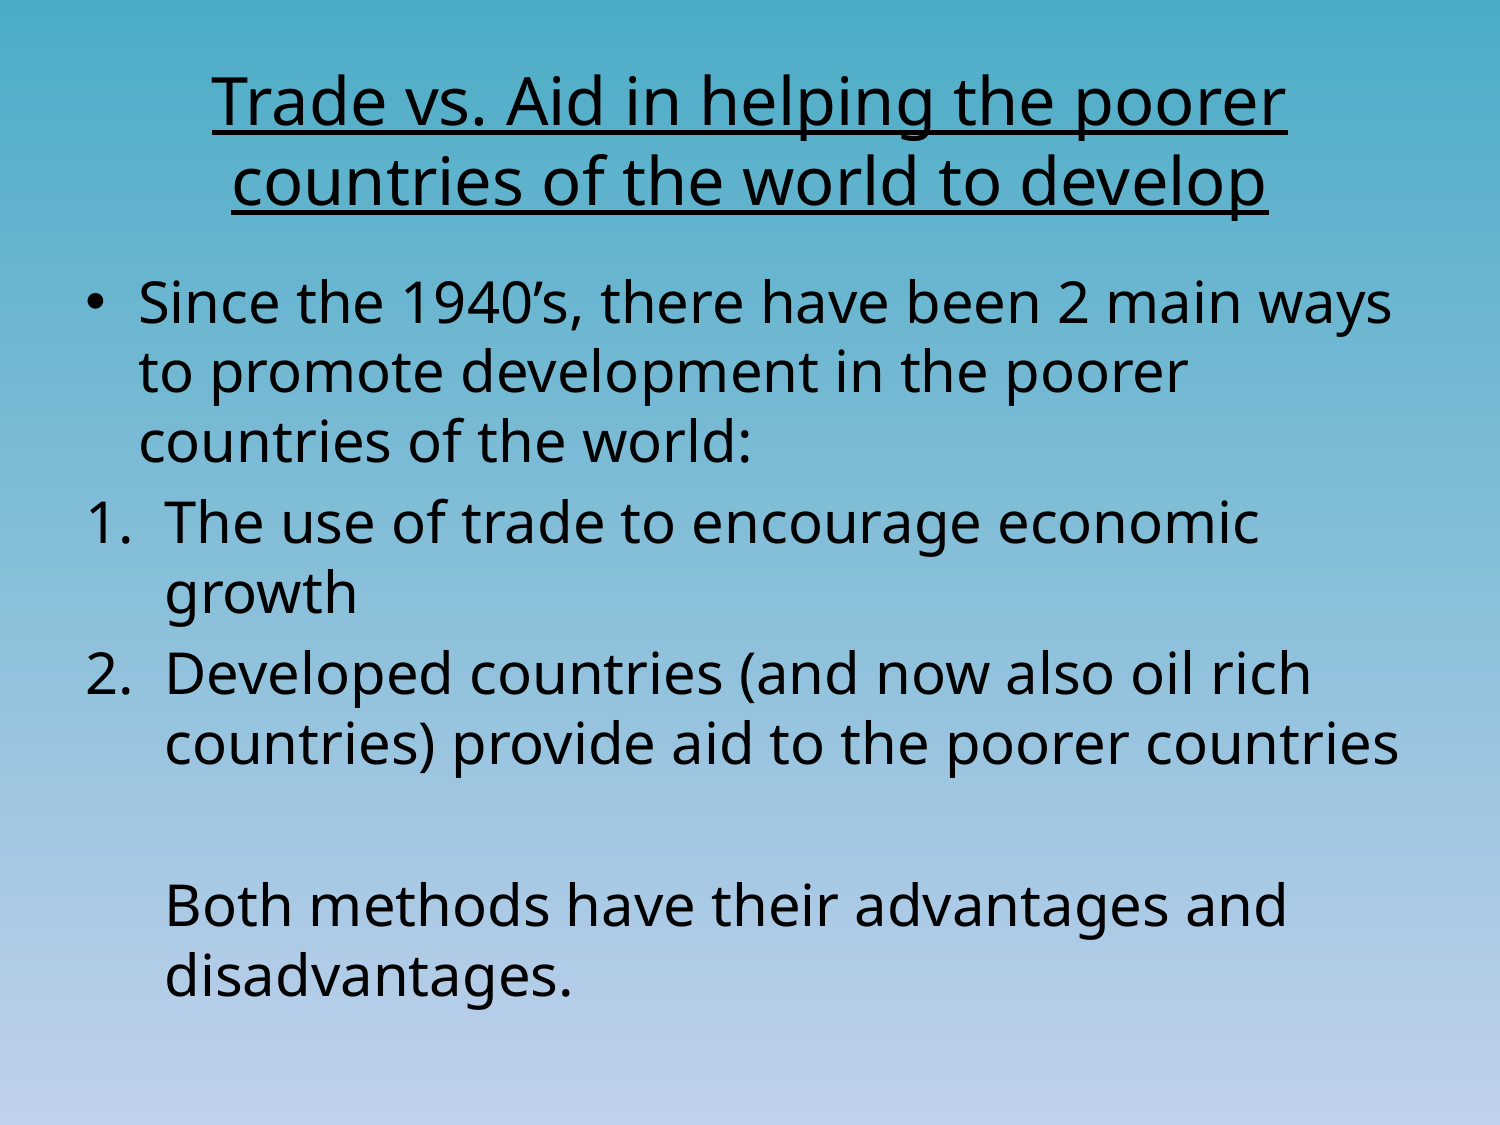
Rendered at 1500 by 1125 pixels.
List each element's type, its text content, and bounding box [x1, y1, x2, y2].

list Since the 1940’s, there have been 2 main ways to promote development in the poorer countries of the world: The use of trade to encourage economic growth Developed countries (and now also oil rich countries) provide aid to the poorer countries Both methods have their advantages and disadvantages. [70, 257, 1421, 1079]
title Trade vs. Aid in helping the poorer countries of the world to develop [75, 45, 1425, 233]
